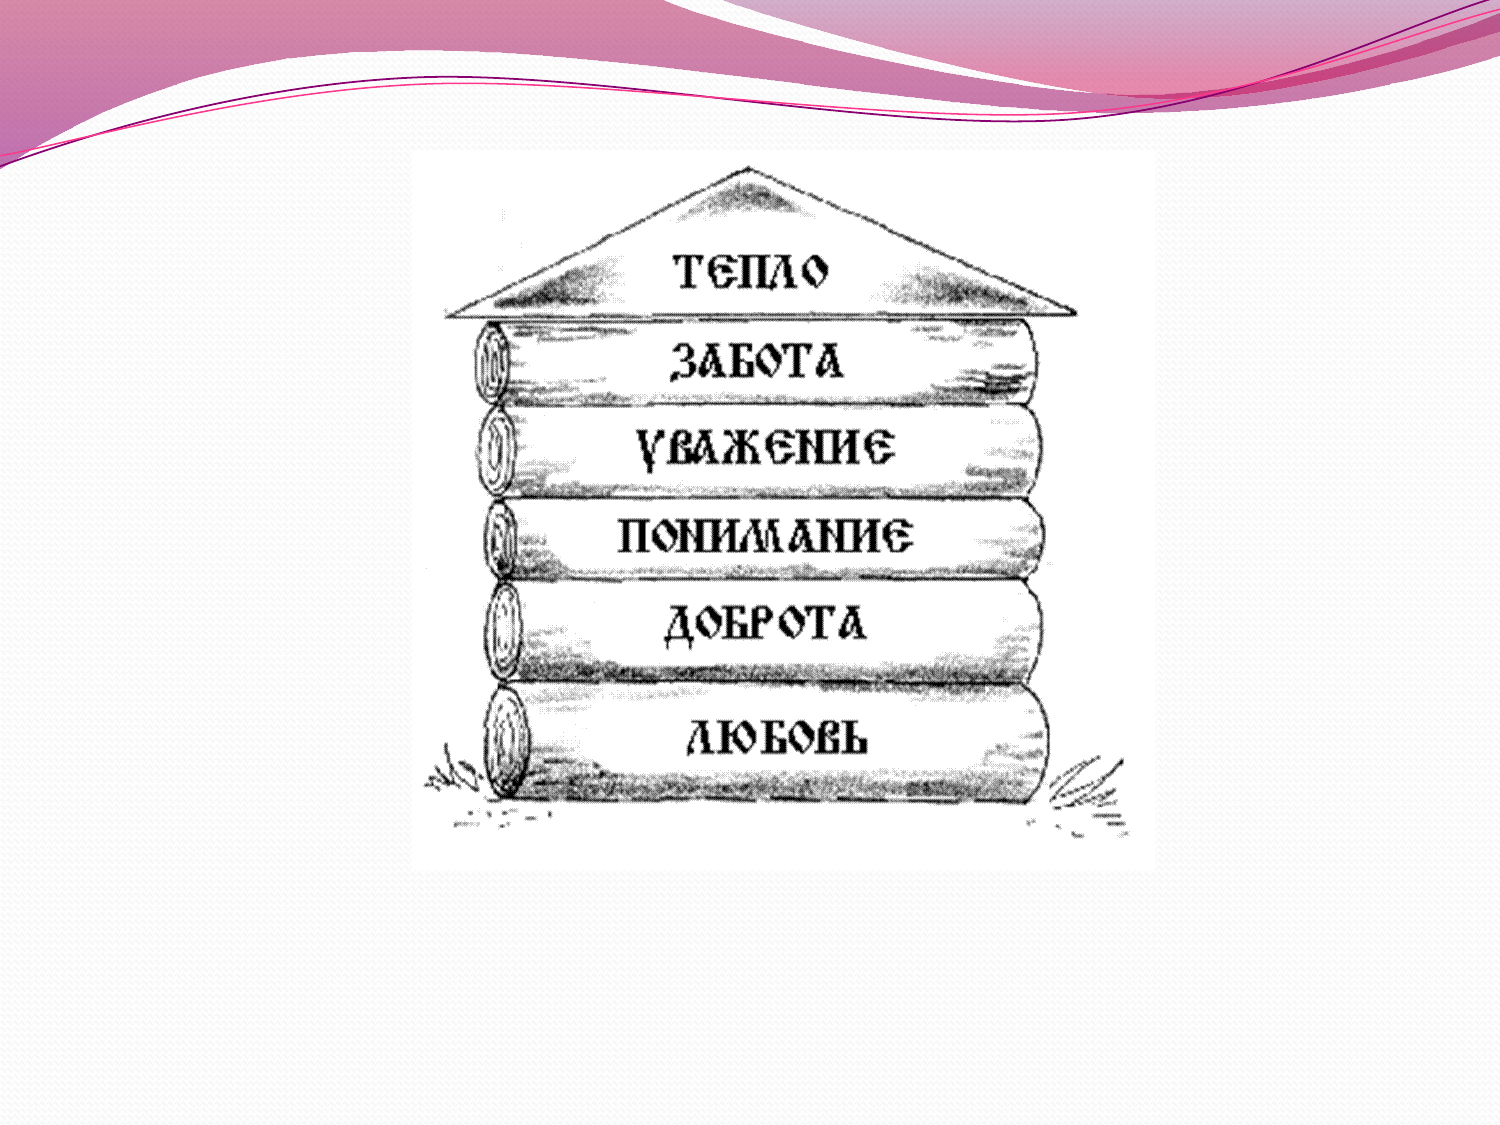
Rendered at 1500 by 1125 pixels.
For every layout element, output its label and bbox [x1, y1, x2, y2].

list [412, 149, 1156, 871]
